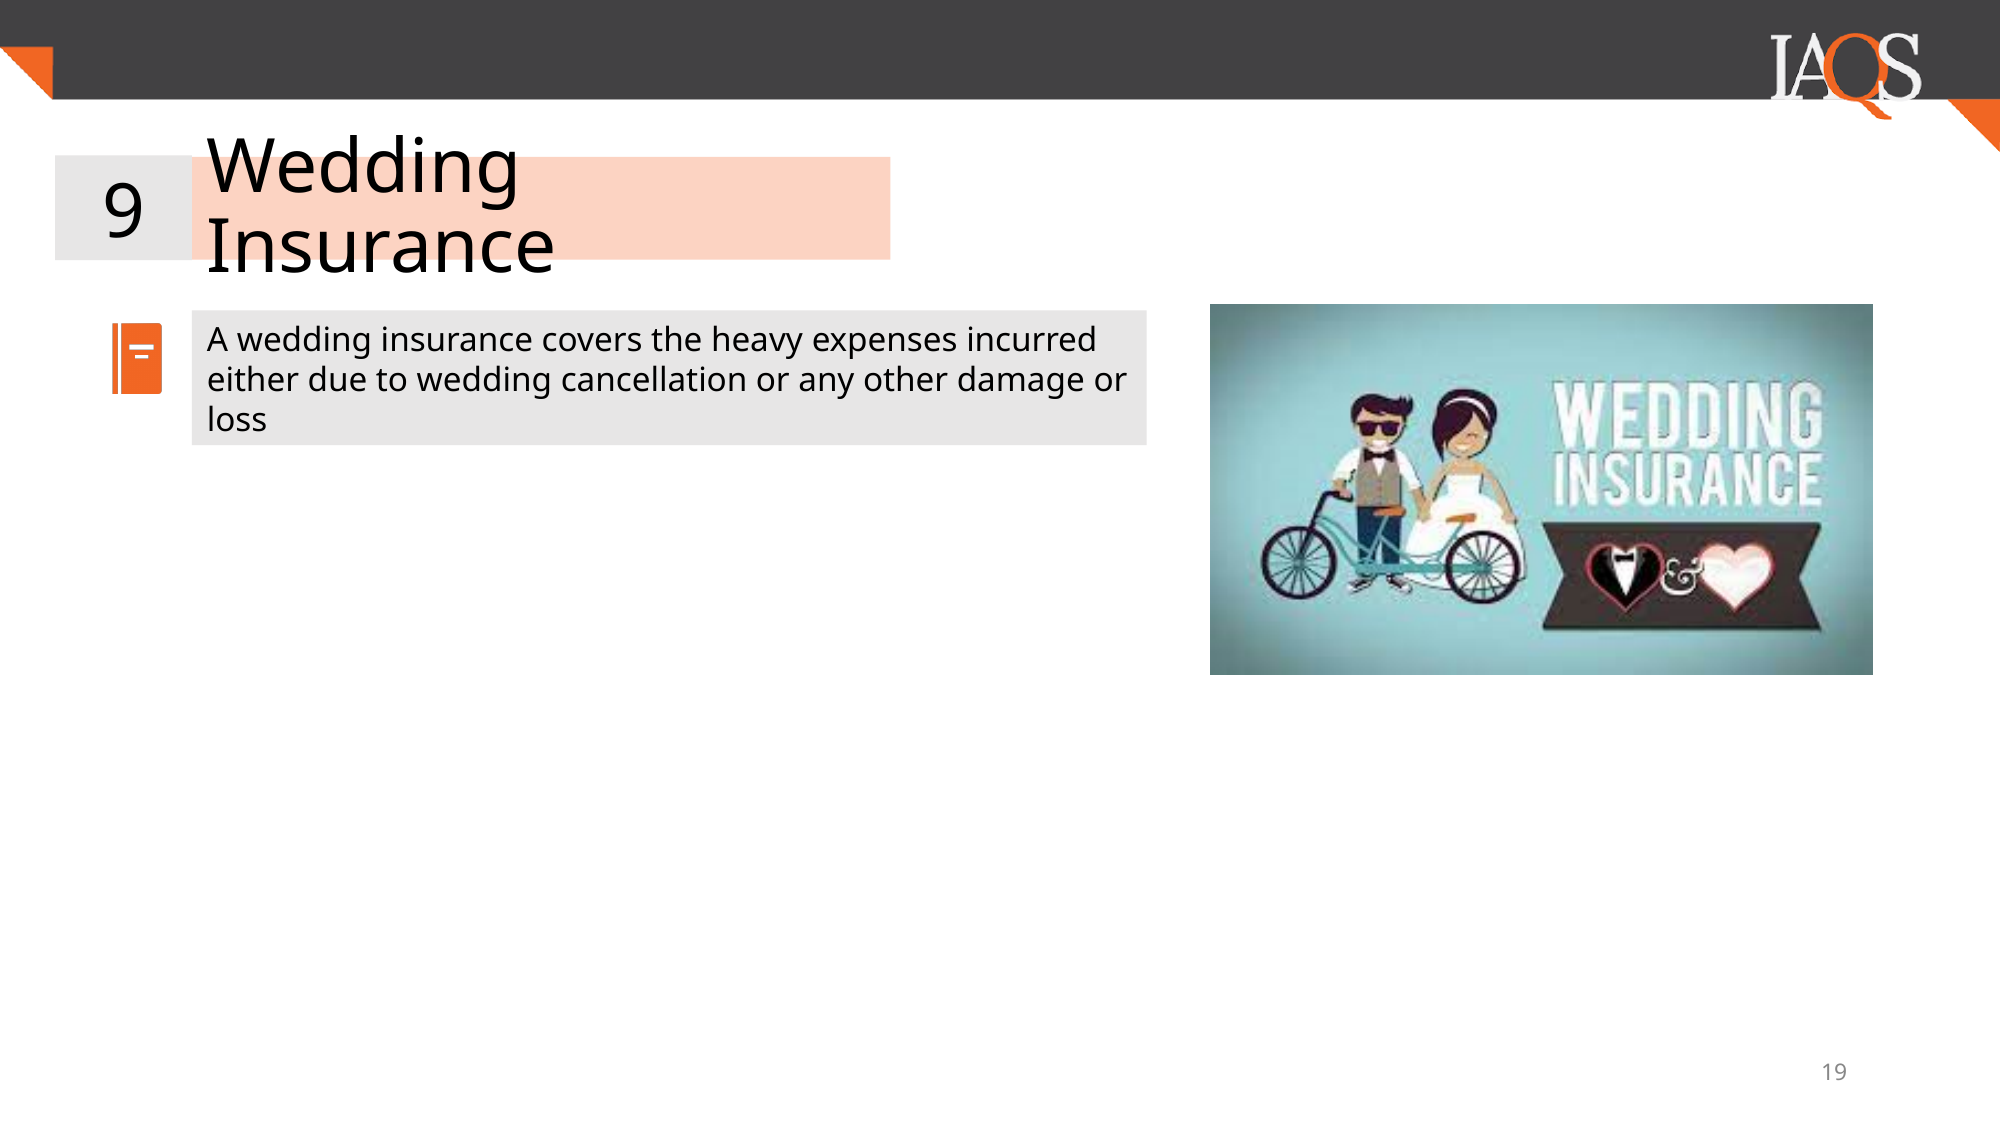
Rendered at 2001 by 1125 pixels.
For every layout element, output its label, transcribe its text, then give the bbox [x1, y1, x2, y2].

picture [94, 316, 179, 401]
text_box 9 [55, 155, 192, 261]
title Wedding Insurance [192, 156, 891, 260]
text_box A wedding insurance covers the heavy expenses incurred either due to wedding cancellation or any other damage or loss [191, 310, 1147, 446]
picture [1210, 304, 1873, 676]
slide_number ‹#› [1412, 1042, 1863, 1103]
picture [0, 0, 2000, 152]
